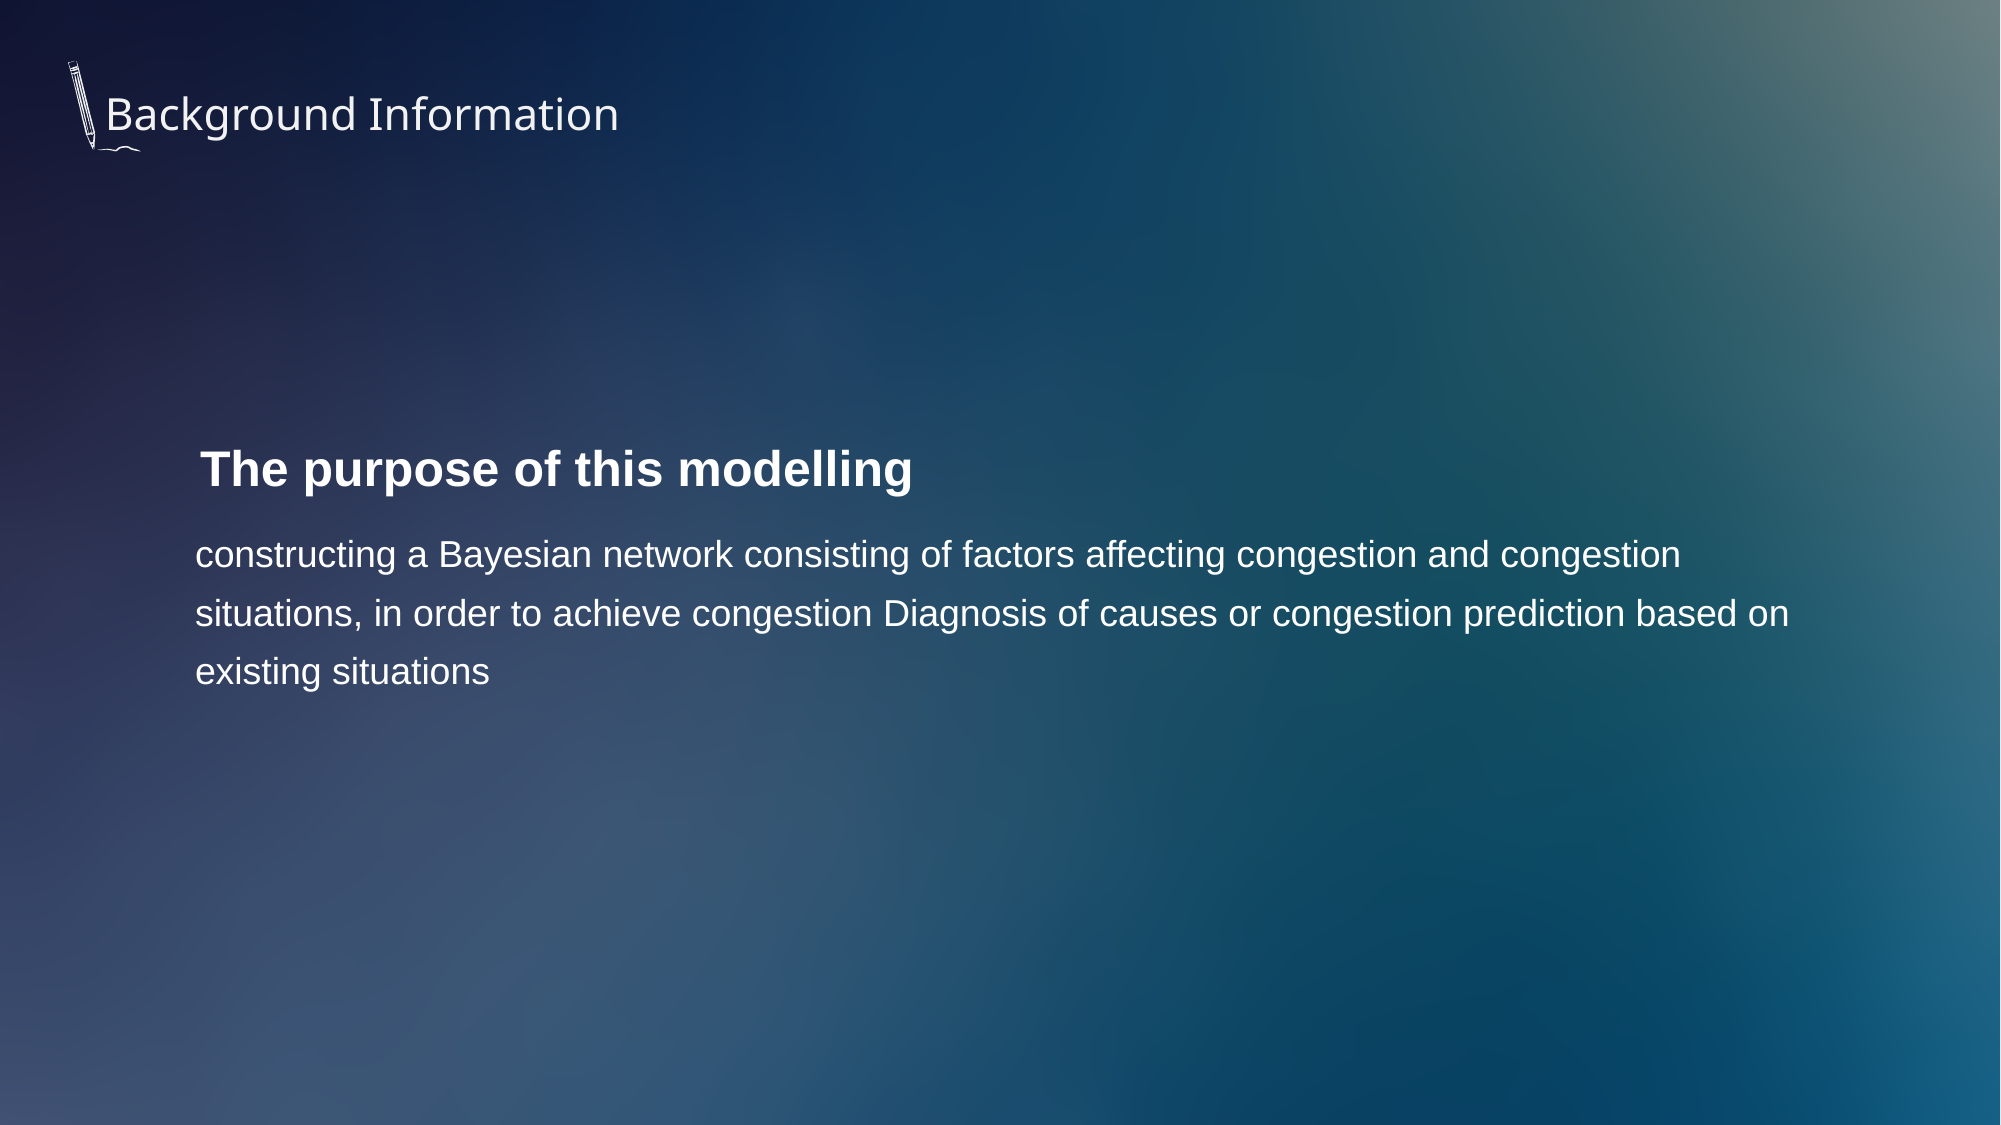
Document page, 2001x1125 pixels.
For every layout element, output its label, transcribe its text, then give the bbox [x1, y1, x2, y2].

picture [0, 0, 2001, 1125]
text_box Background Information [141, 78, 652, 147]
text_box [180, 429, 1820, 696]
